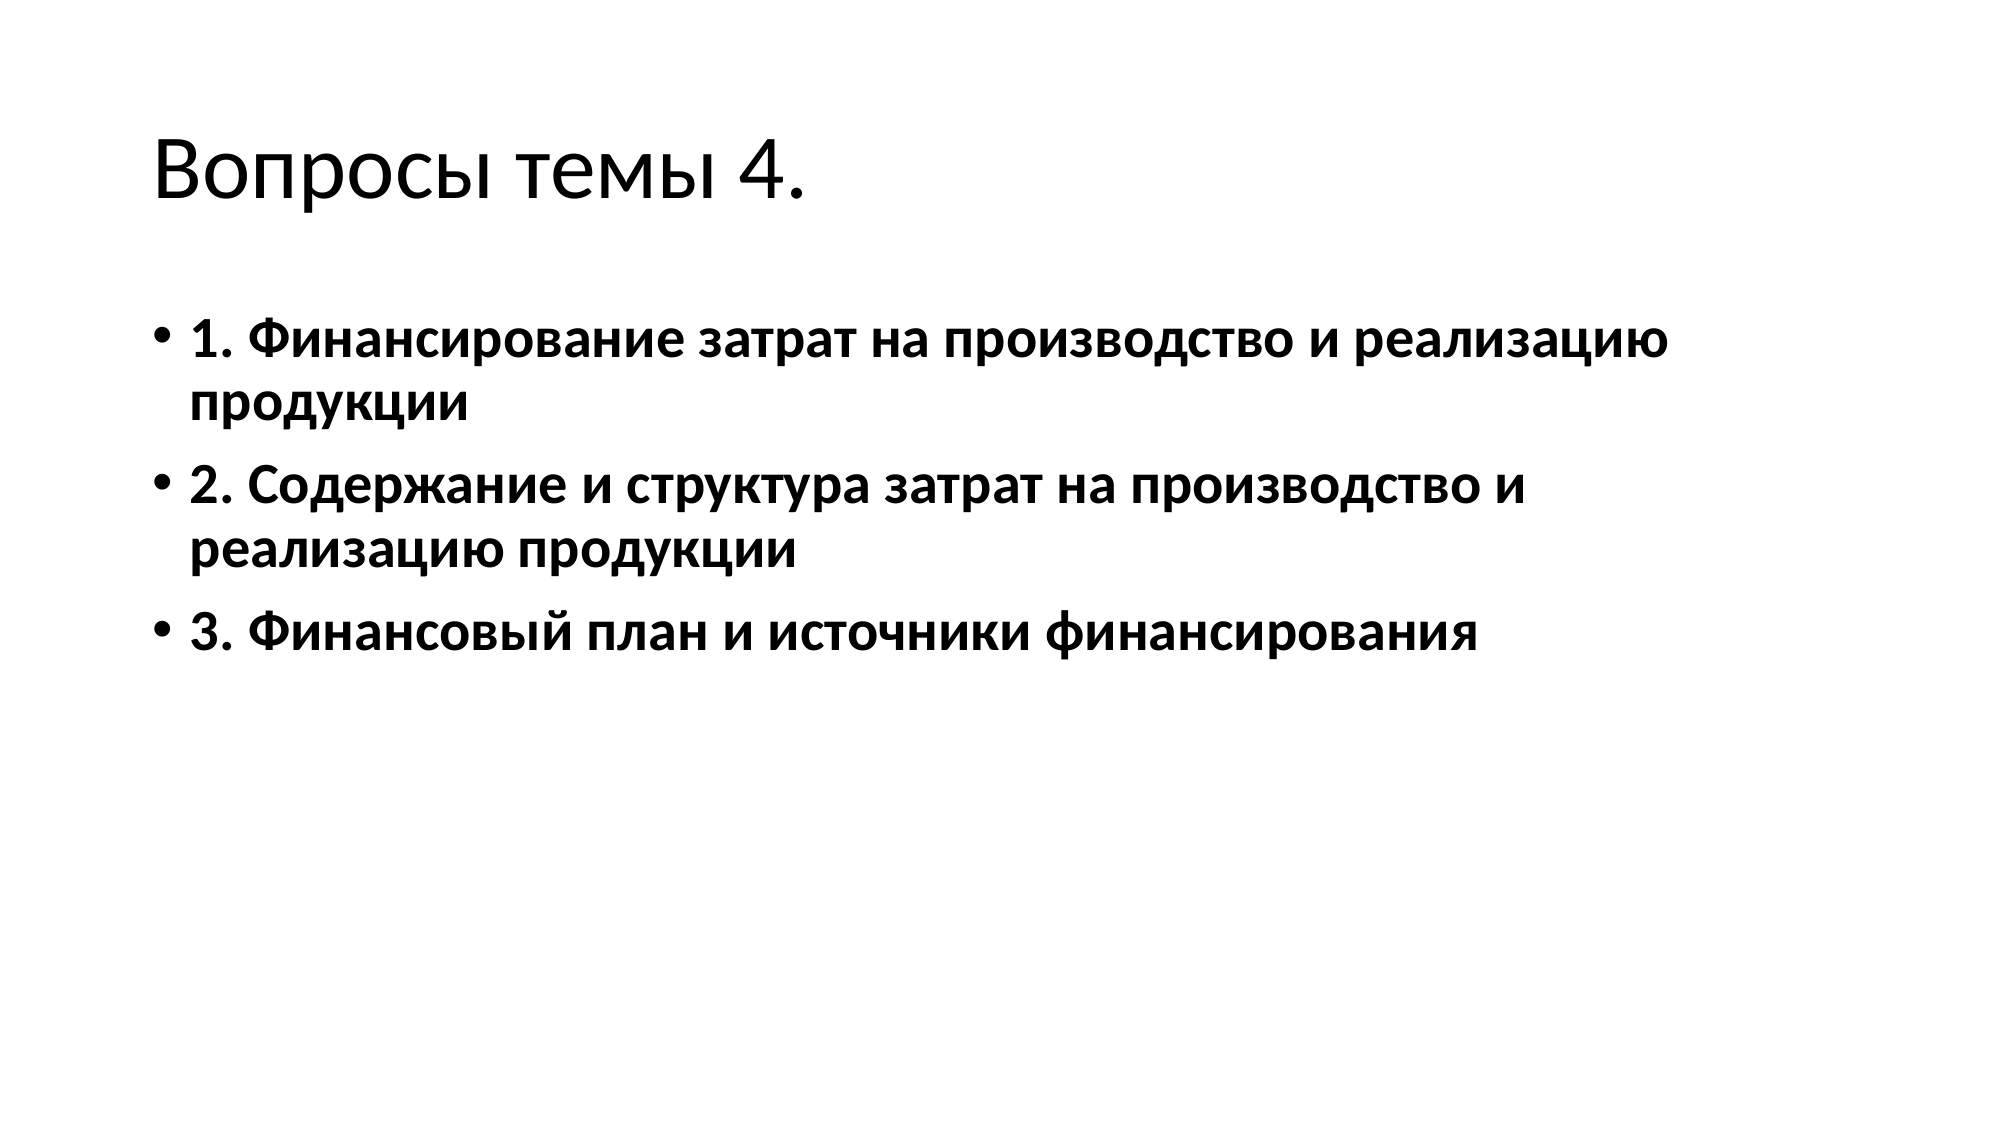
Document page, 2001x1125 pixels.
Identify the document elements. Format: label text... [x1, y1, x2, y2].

list 1. Финансирование затрат на производство и реализацию продукции 2. Содержание и структура затрат на производство и реализацию продукции 3. Финансовый план и источники финансирования [137, 299, 1863, 1014]
title Вопросы темы 4. [137, 59, 1863, 278]
